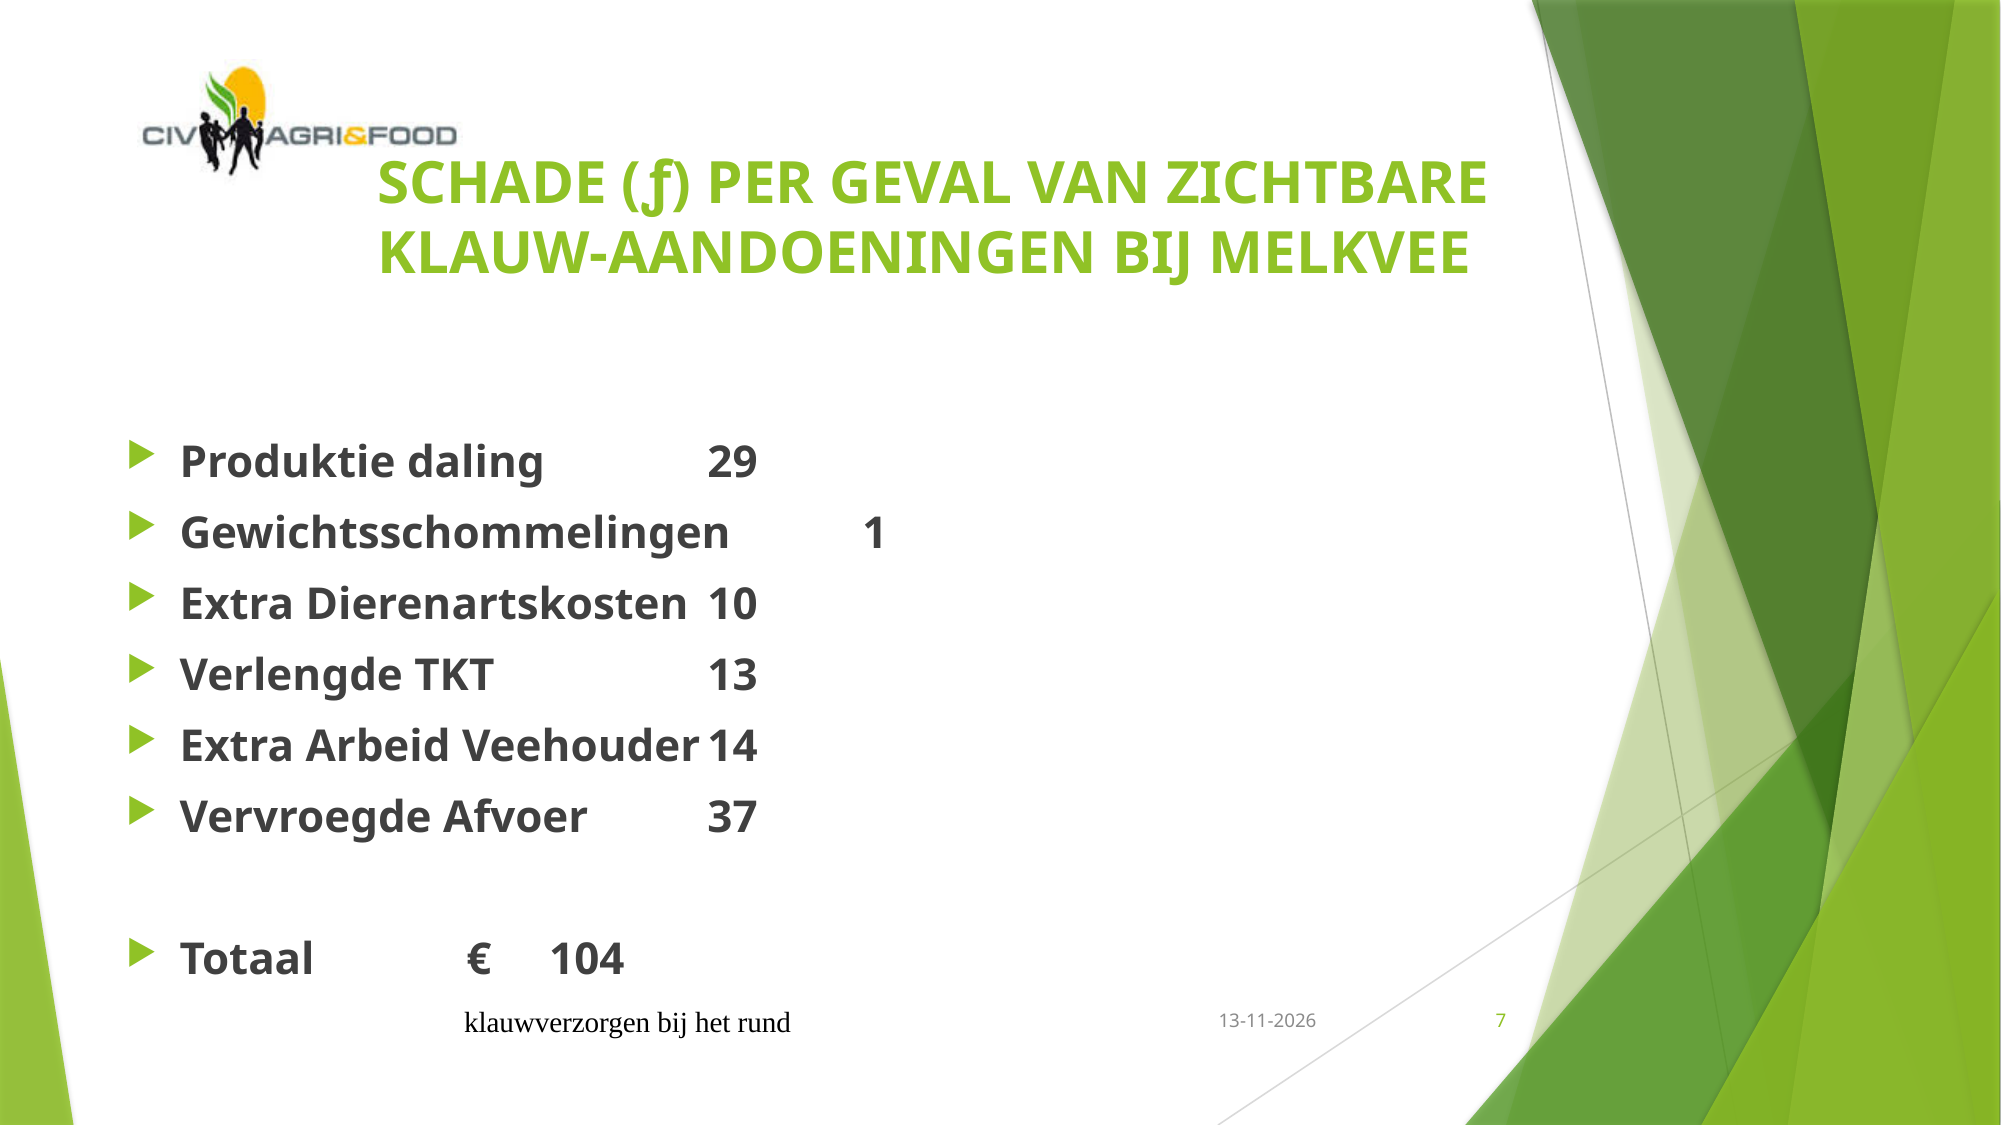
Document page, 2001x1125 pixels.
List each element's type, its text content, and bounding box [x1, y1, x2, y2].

title SCHADE (ƒ) PER GEVAL VAN ZICHTBARE KLAUW-AANDOENINGEN BIJ MELKVEE [362, 137, 1638, 325]
footer klauwverzorgen bij het rund [111, 992, 1145, 1051]
picture [137, 59, 463, 187]
slide_number 7 [1409, 992, 1522, 1051]
list Produktie daling 29 Gewichtsschommelingen 1 Extra Dierenartskosten 10 Verlengde TKT 13 Extra Arbeid Veehouder 14 Vervroegde Afvoer 37 Totaal € 104 [111, 354, 1522, 992]
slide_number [1181, 992, 1332, 1051]
